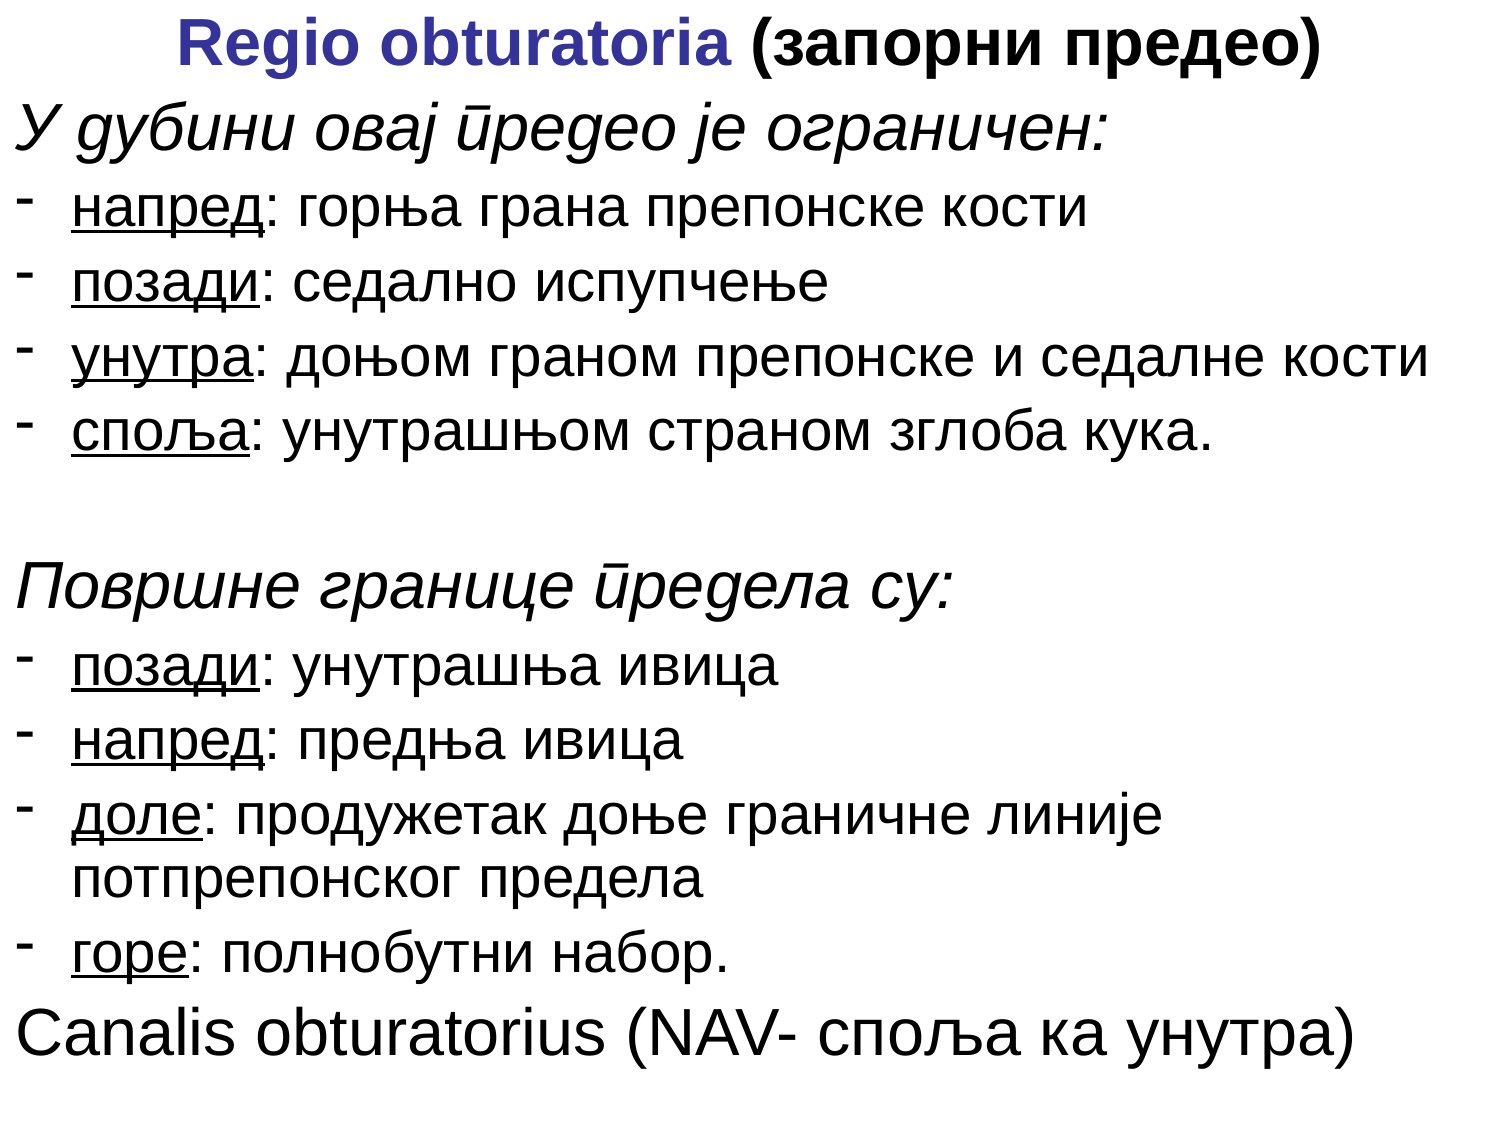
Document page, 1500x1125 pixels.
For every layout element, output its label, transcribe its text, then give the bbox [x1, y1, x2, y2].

list Regio obturatoria (запорни предео) У дубини овај предео је ограничен: напред: горња грана препонске кости позади: седално испупчење унутра: доњом граном препонске и седалне кости споља: унутрашњом страном зглоба кука. Површне границе предела су: позади: унутрашња ивица напред: предња ивица доле: продужетак доње граничне линије потпрепонског предела горе: полнобутни набор. Canalis obturatorius (NAV- споља ка унутра) [0, 0, 1500, 1125]
